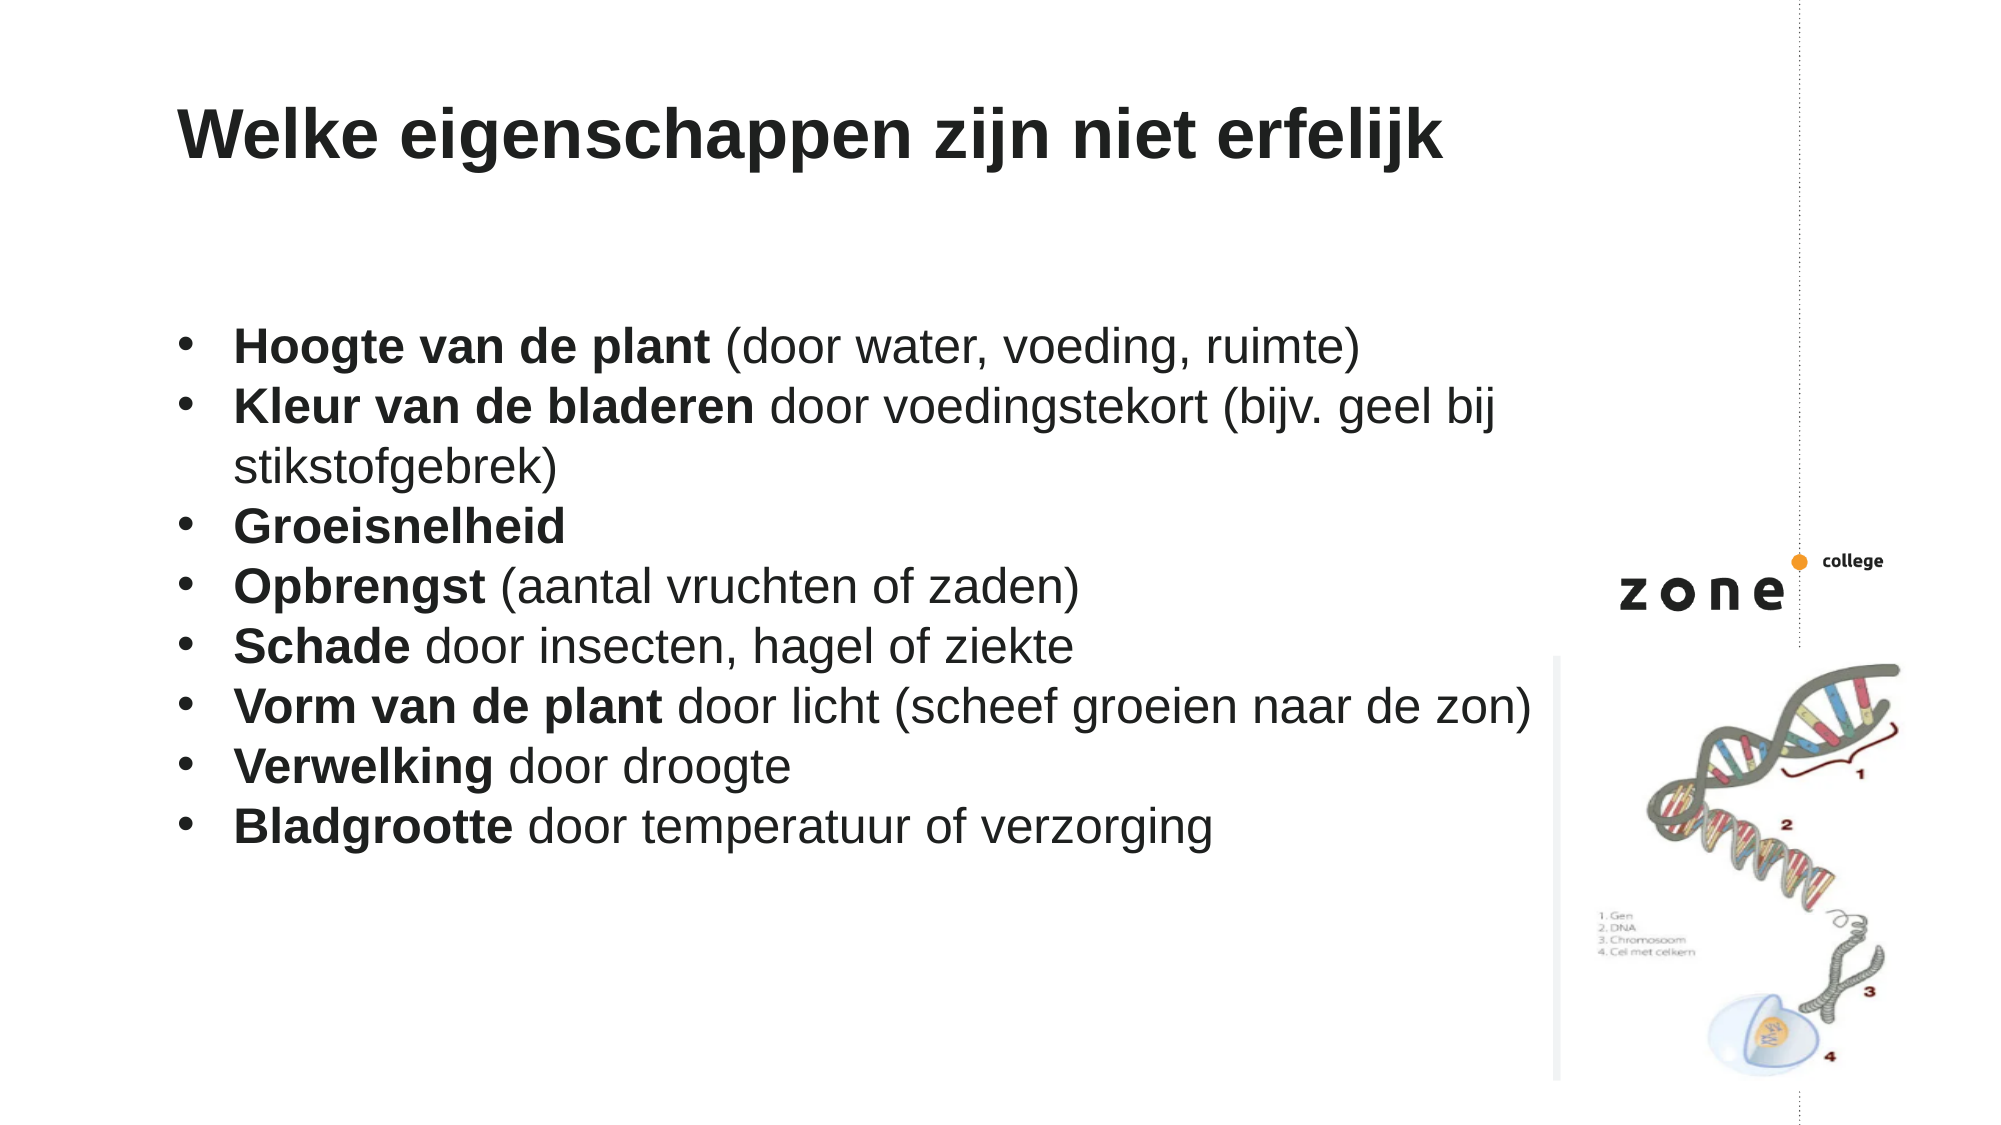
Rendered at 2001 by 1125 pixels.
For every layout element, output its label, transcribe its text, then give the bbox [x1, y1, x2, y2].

picture [1553, 0, 2001, 1125]
title Welke eigenschappen zijn niet erfelijk [177, 97, 1471, 261]
list Hoogte van de plant (door water, voeding, ruimte) Kleur van de bladeren door voedingstekort (bijv. geel bij stikstofgebrek) Groeisnelheid Opbrengst (aantal vruchten of zaden) Schade door insecten, hagel of ziekte Vorm van de plant door licht (scheef groeien naar de zon) Verwelking door droogte Bladgrootte door temperatuur of verzorging [177, 313, 1602, 1091]
